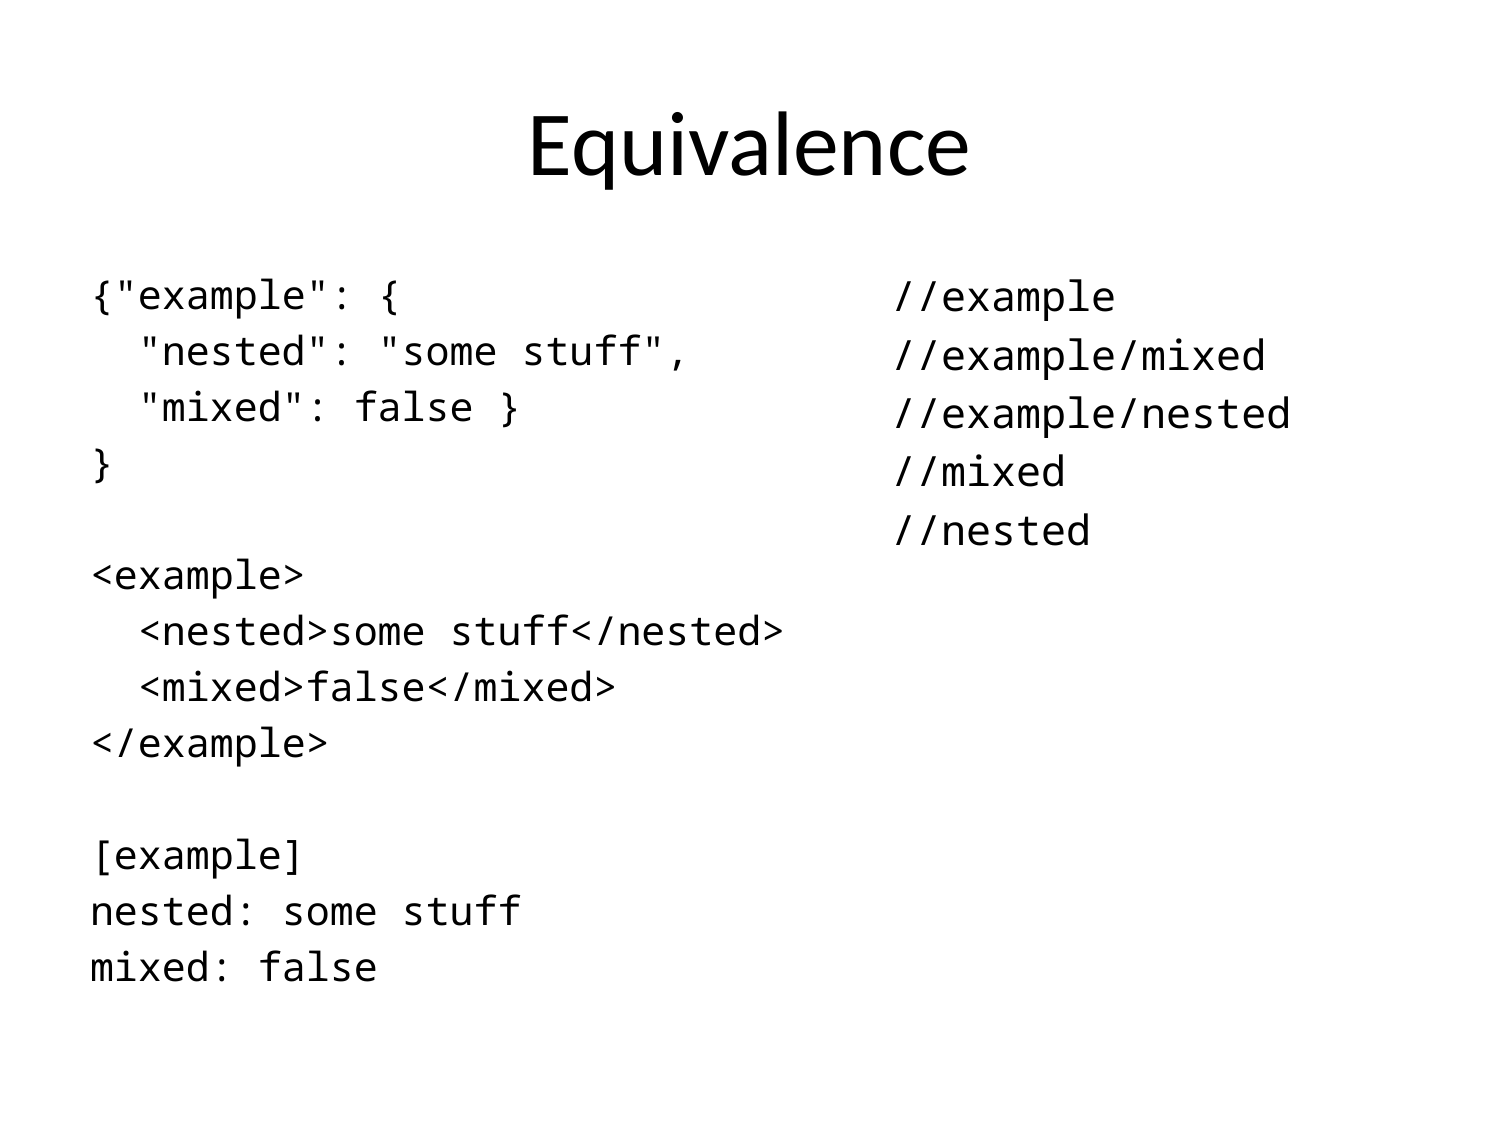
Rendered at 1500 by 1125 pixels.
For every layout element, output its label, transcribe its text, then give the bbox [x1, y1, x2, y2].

title Equivalence [75, 45, 1425, 233]
list //example //example/mixed //example/nested //mixed //nested [876, 262, 1425, 1005]
list {"example": { "nested": "some stuff", "mixed": false } } <example> <nested>some stuff</nested> <mixed>false</mixed> </example> [example] nested: some stuff mixed: false [75, 262, 858, 1005]
